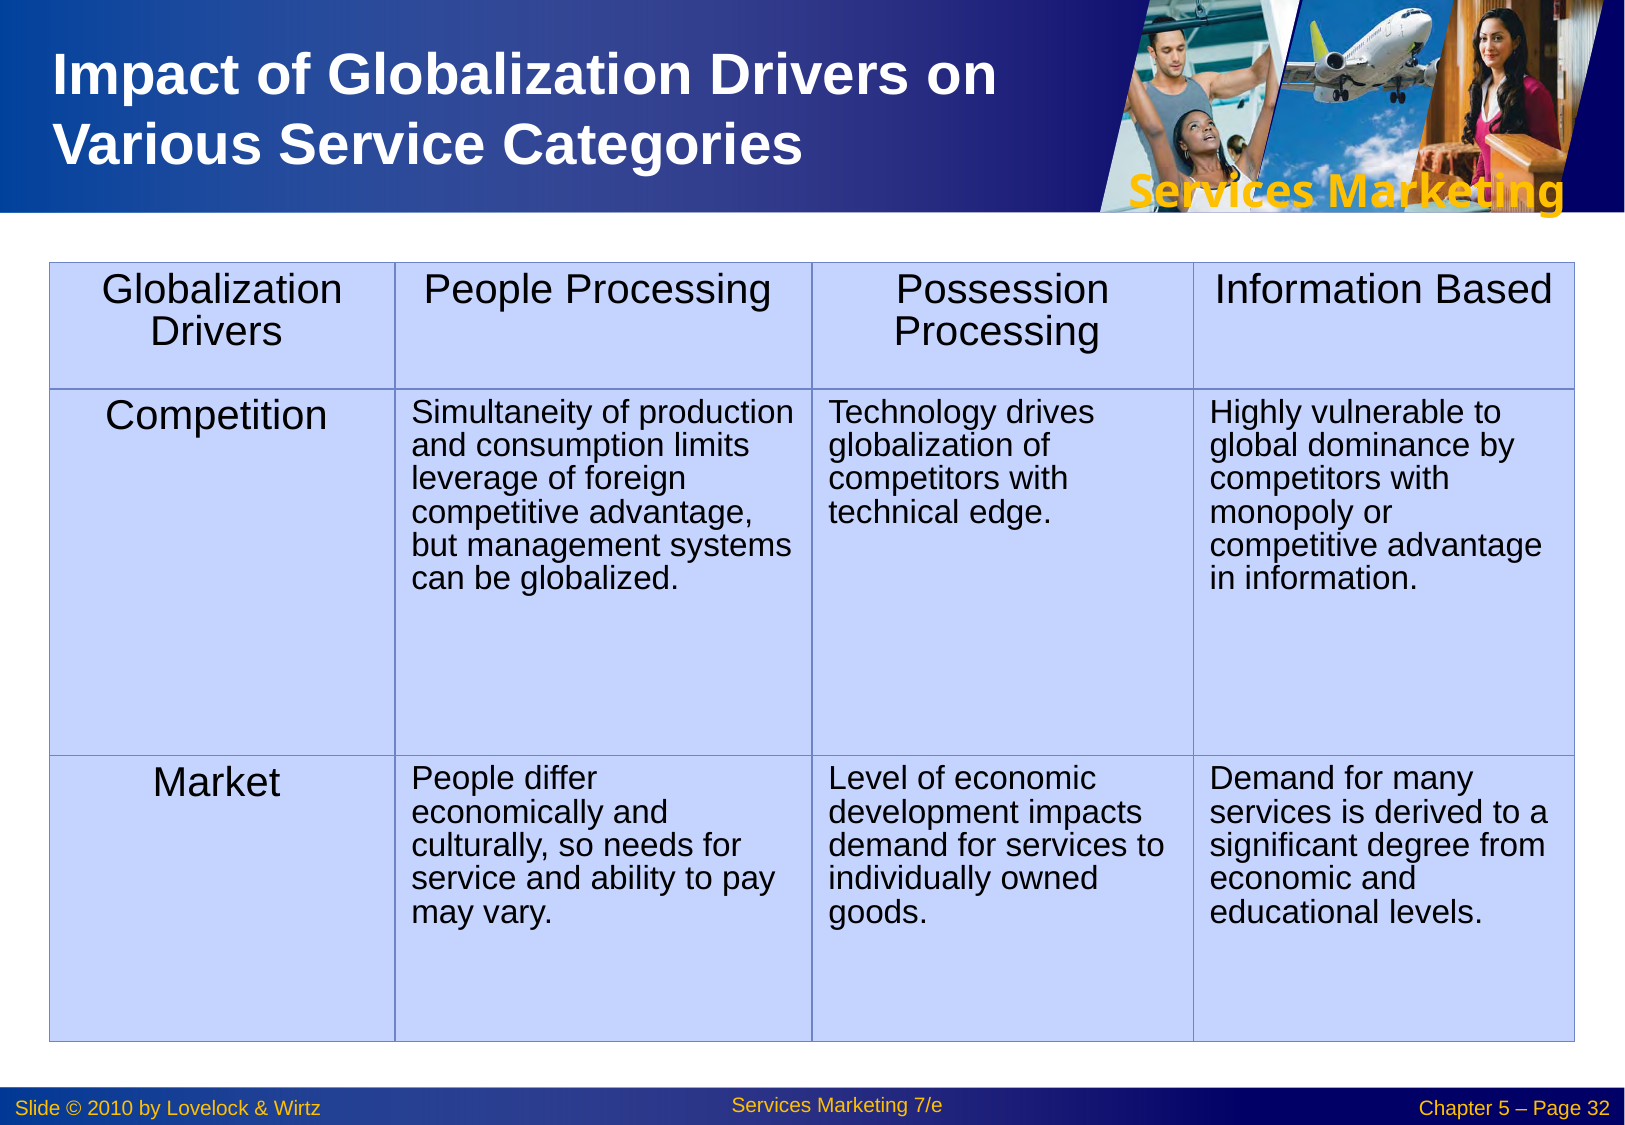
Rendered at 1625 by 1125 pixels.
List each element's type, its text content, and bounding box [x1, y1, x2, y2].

table_cell Demand for many services is derived to a significant degree from economic and educational levels. [1194, 756, 1574, 1041]
table_header Globalization Drivers [50, 263, 394, 388]
table_header People Processing [396, 263, 811, 388]
table_cell Market [50, 756, 394, 1041]
table_cell Simultaneity of production and consumption limits leverage of foreign competitive advantage, but management systems can be globalized. [396, 390, 811, 755]
table_cell Highly vulnerable to global dominance by competitors with monopoly or competitive advantage in information. [1194, 390, 1574, 755]
table_cell Level of economic development impacts demand for services to individually owned goods. [813, 756, 1193, 1041]
picture [1100, 0, 1604, 213]
table_header Possession Processing [813, 263, 1193, 388]
title Impact of Globalization Drivers on Various Service Categories [36, 37, 1088, 176]
table_cell Technology drives globalization of competitors with technical edge. [813, 390, 1193, 755]
picture [1162, 186, 1172, 192]
picture [1546, 187, 1556, 202]
table_cell People differ economically and culturally, so needs for service and ability to pay may vary. [396, 756, 811, 1041]
table_cell Competition [50, 390, 394, 755]
table_header Information Based [1194, 263, 1574, 388]
